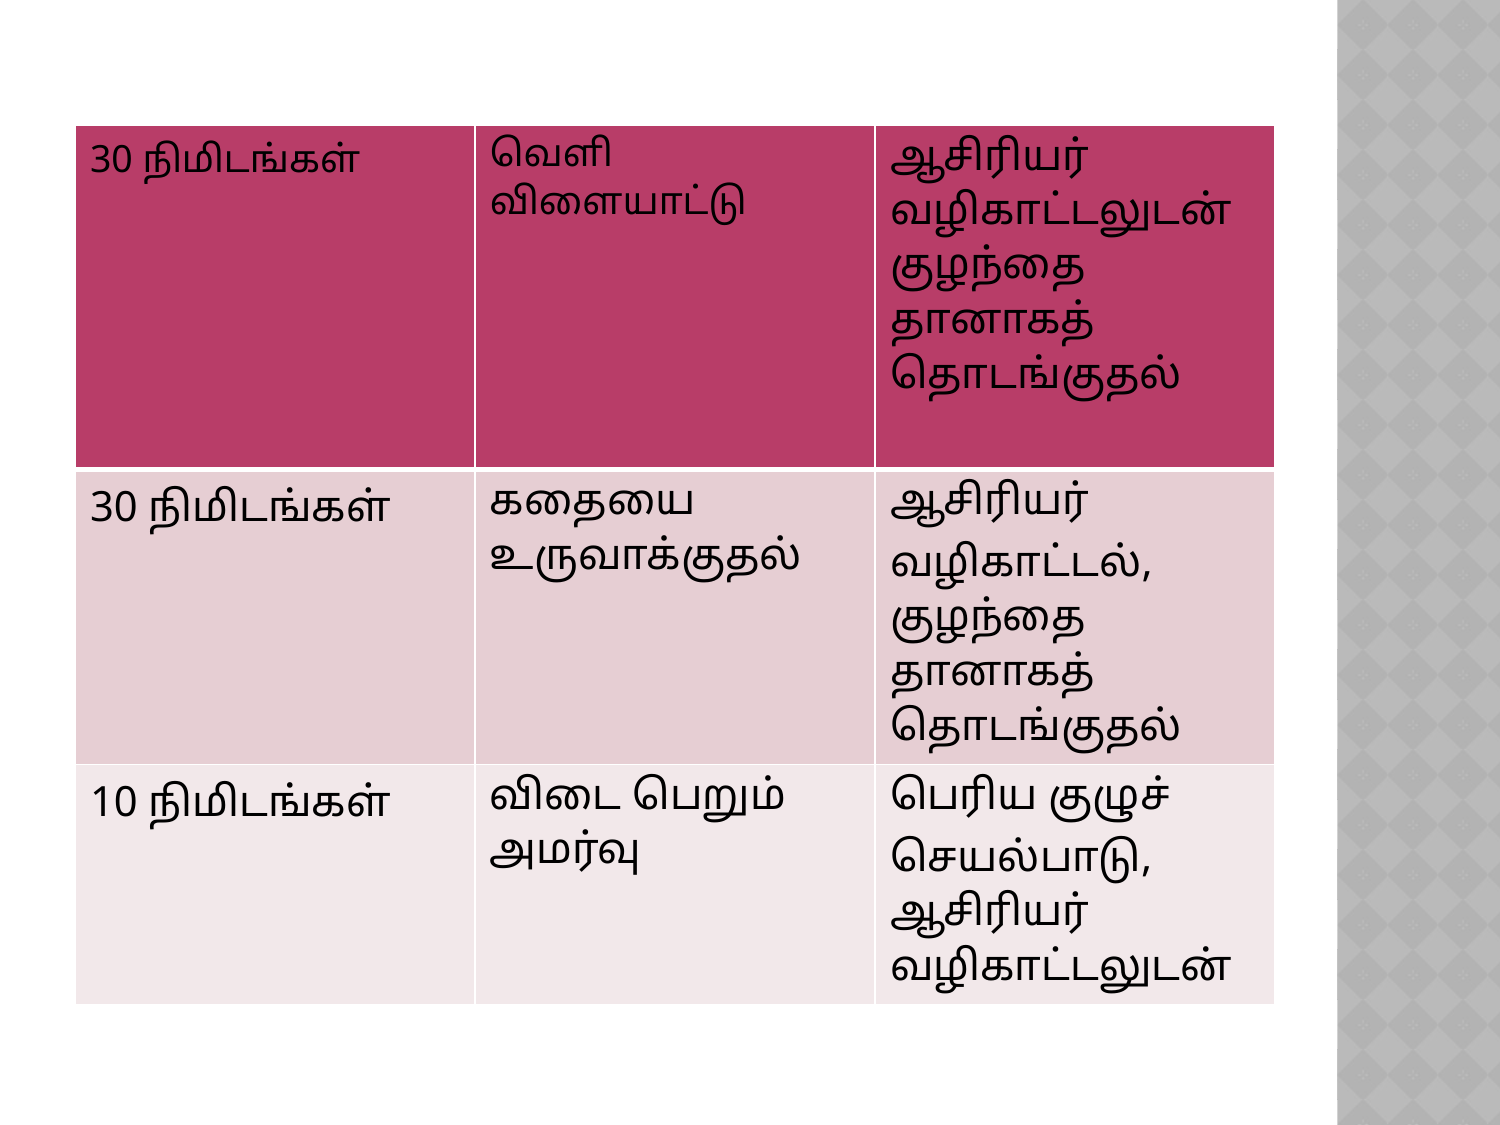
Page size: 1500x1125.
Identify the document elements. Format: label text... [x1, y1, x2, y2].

table_cell ஆசிரியர் வழிகாட்டல், குழந்தை தானாகத் தொடங்குதல் [876, 472, 1274, 764]
table_header ஆசிரியர் வழிகாட்டலுடன் குழந்தை தானாகத் தொடங்குதல் [876, 126, 1274, 467]
table_cell பெரிய குழுச் செயல்பாடு, ஆசிரியர் வழிகாட்டலுடன் [876, 765, 1274, 1004]
table_header 30 நிமிடங்கள் [76, 126, 474, 467]
table_cell 30 நிமிடங்கள் [76, 472, 474, 764]
table_cell விடை பெறும் அமர்வு [476, 765, 874, 1004]
table_cell 10 நிமிடங்கள் [76, 765, 474, 1004]
table_cell கதையை உருவாக்குதல் [476, 472, 874, 764]
table_header வெளி விளையாட்டு [476, 126, 874, 467]
